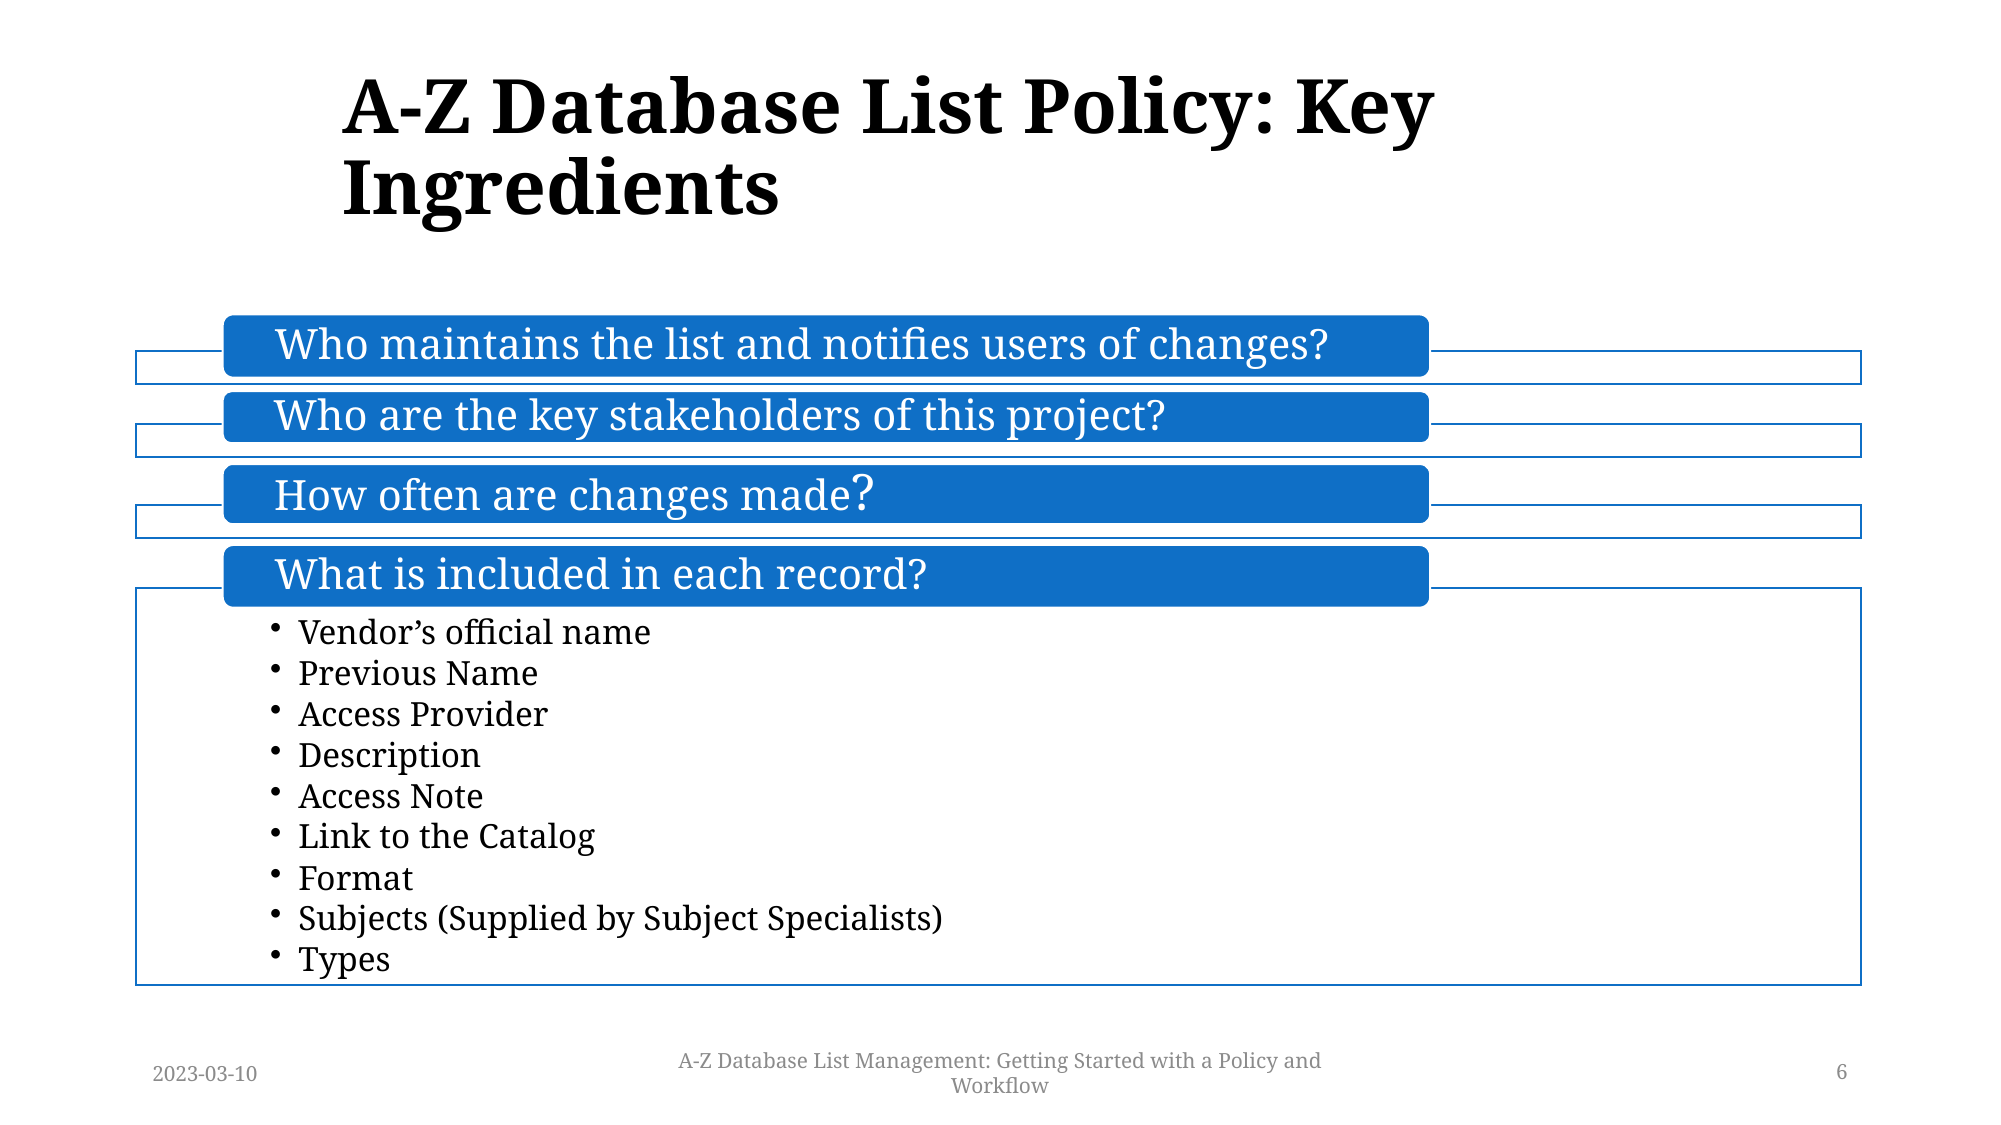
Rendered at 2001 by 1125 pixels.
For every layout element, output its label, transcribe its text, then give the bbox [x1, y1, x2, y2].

slide_number 6 [1412, 1042, 1863, 1103]
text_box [136, 293, 1862, 999]
footer A-Z Database List Management: Getting Started with a Policy and Workflow [662, 1042, 1338, 1103]
title A-Z Database List Policy: Key Ingredients [327, 103, 1862, 239]
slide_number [137, 1042, 588, 1103]
